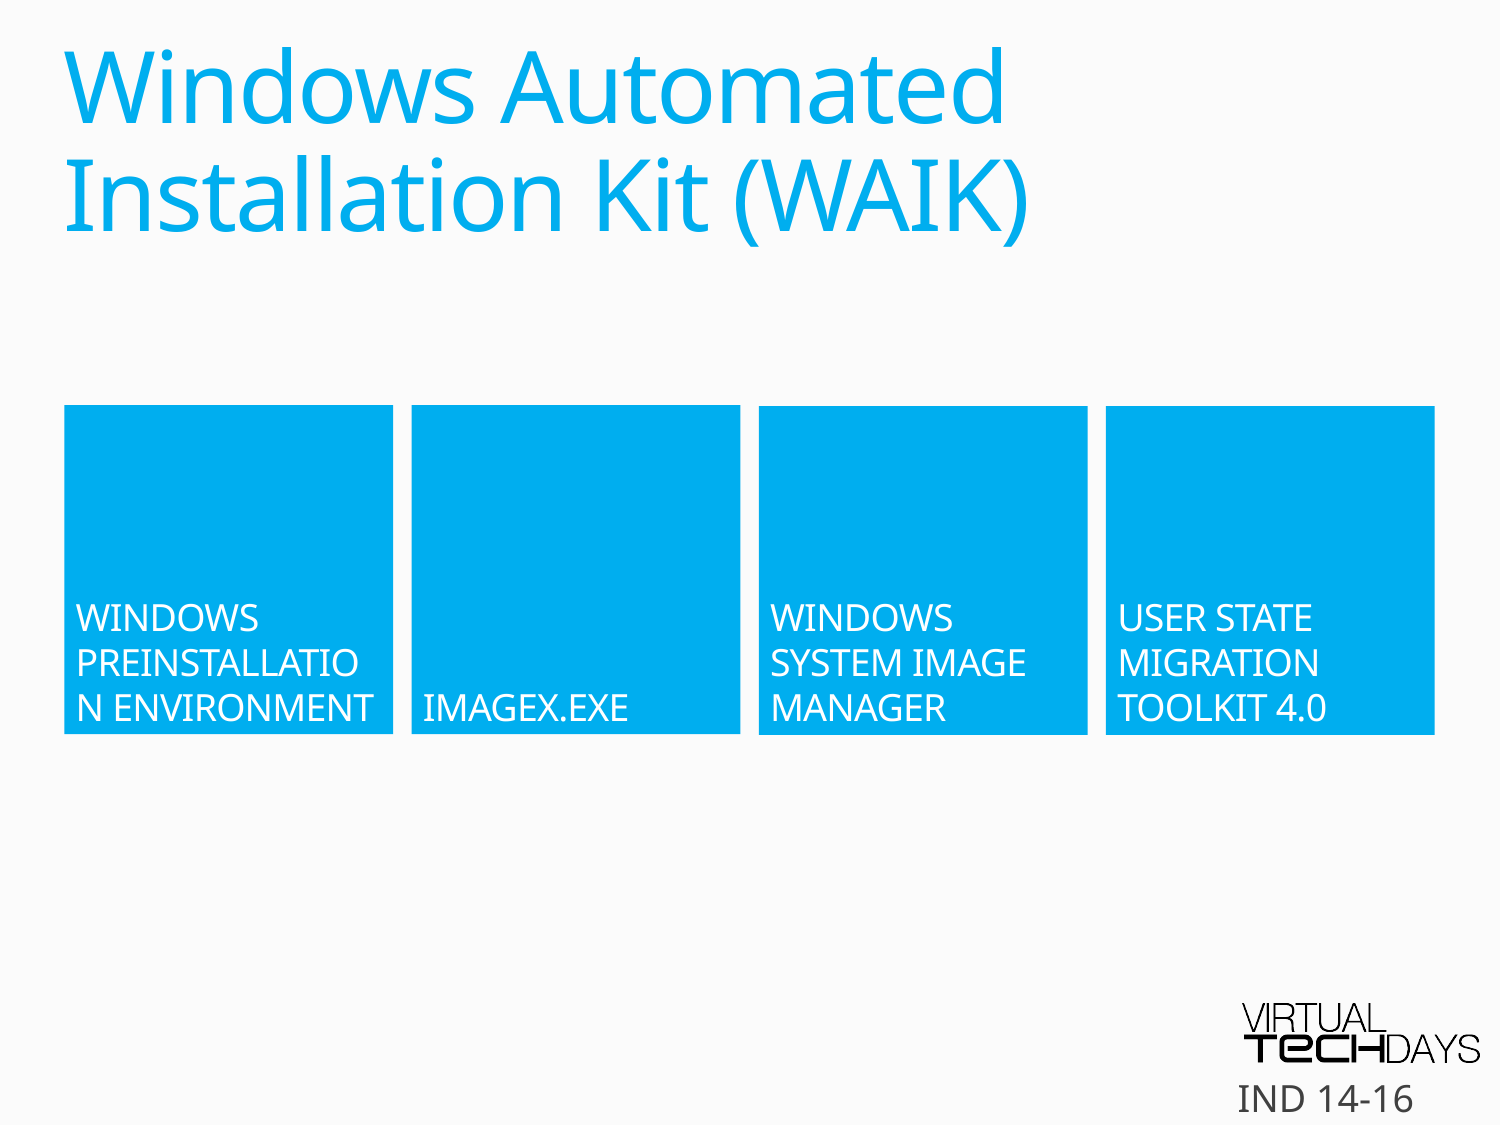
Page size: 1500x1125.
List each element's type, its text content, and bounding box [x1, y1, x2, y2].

title Windows Automated Installation Kit (WAIK) [63, 37, 1436, 256]
text_box WINDOWS SYSTEM IMAGE MANAGER [757, 404, 1090, 737]
text_box USER STATE MIGRATION TOOLKIT 4.0 [1104, 404, 1437, 737]
text_box IMAGEX.EXE [410, 403, 742, 736]
text_box WINDOWS PREINSTALLATION ENVIRONMENT [62, 403, 395, 736]
picture [1237, 992, 1481, 1075]
